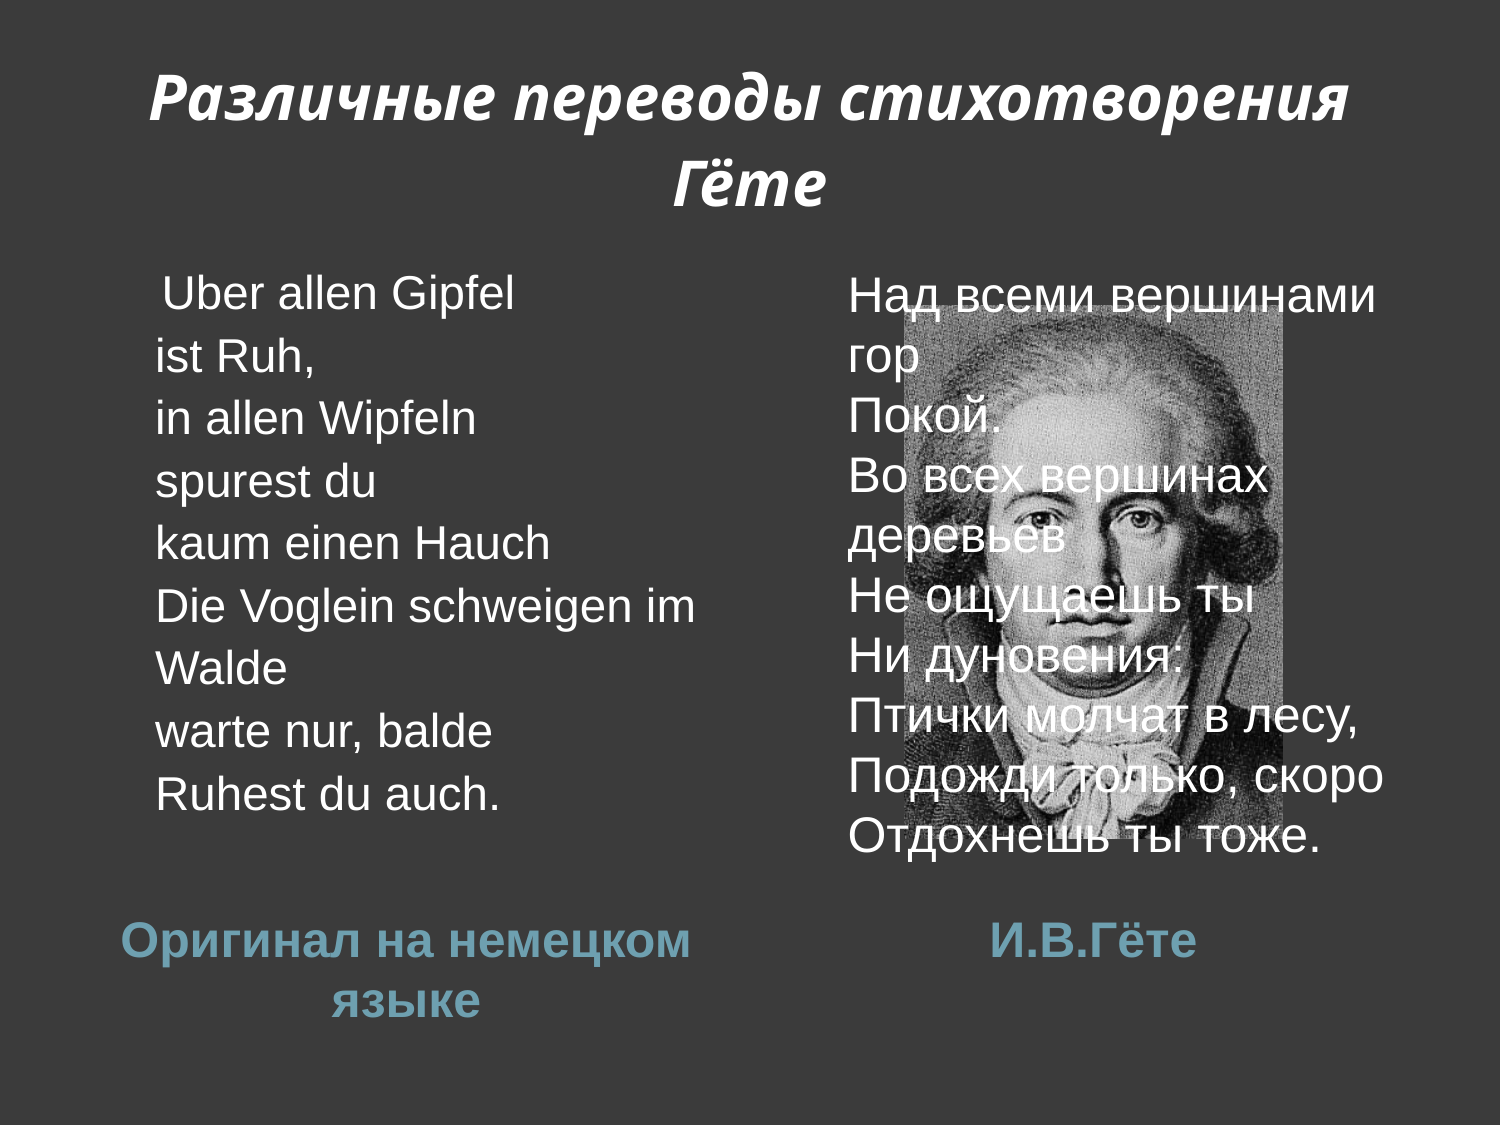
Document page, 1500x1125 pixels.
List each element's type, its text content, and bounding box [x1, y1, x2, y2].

title Различные переводы стихотворения Гёте [75, 44, 1425, 233]
list Оригинал на немецком языке [75, 953, 738, 1038]
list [904, 305, 1283, 839]
list И.В.Гёте [761, 900, 1425, 1038]
text_box Над всеми вершинами гор Покой. Во всех вершинах деревьев Не ощущаешь ты Ни дуновения: Птички молчат в лесу, Подожди только, скоро Отдохнешь ты тоже. [832, 255, 1424, 931]
list Uber allen Gipfel ist Ruh, in allen Wipfeln spurest du kaum einen Hauch Die Voglein schweigen im Walde warte nur, balde Ruhest du auch. [75, 248, 738, 953]
